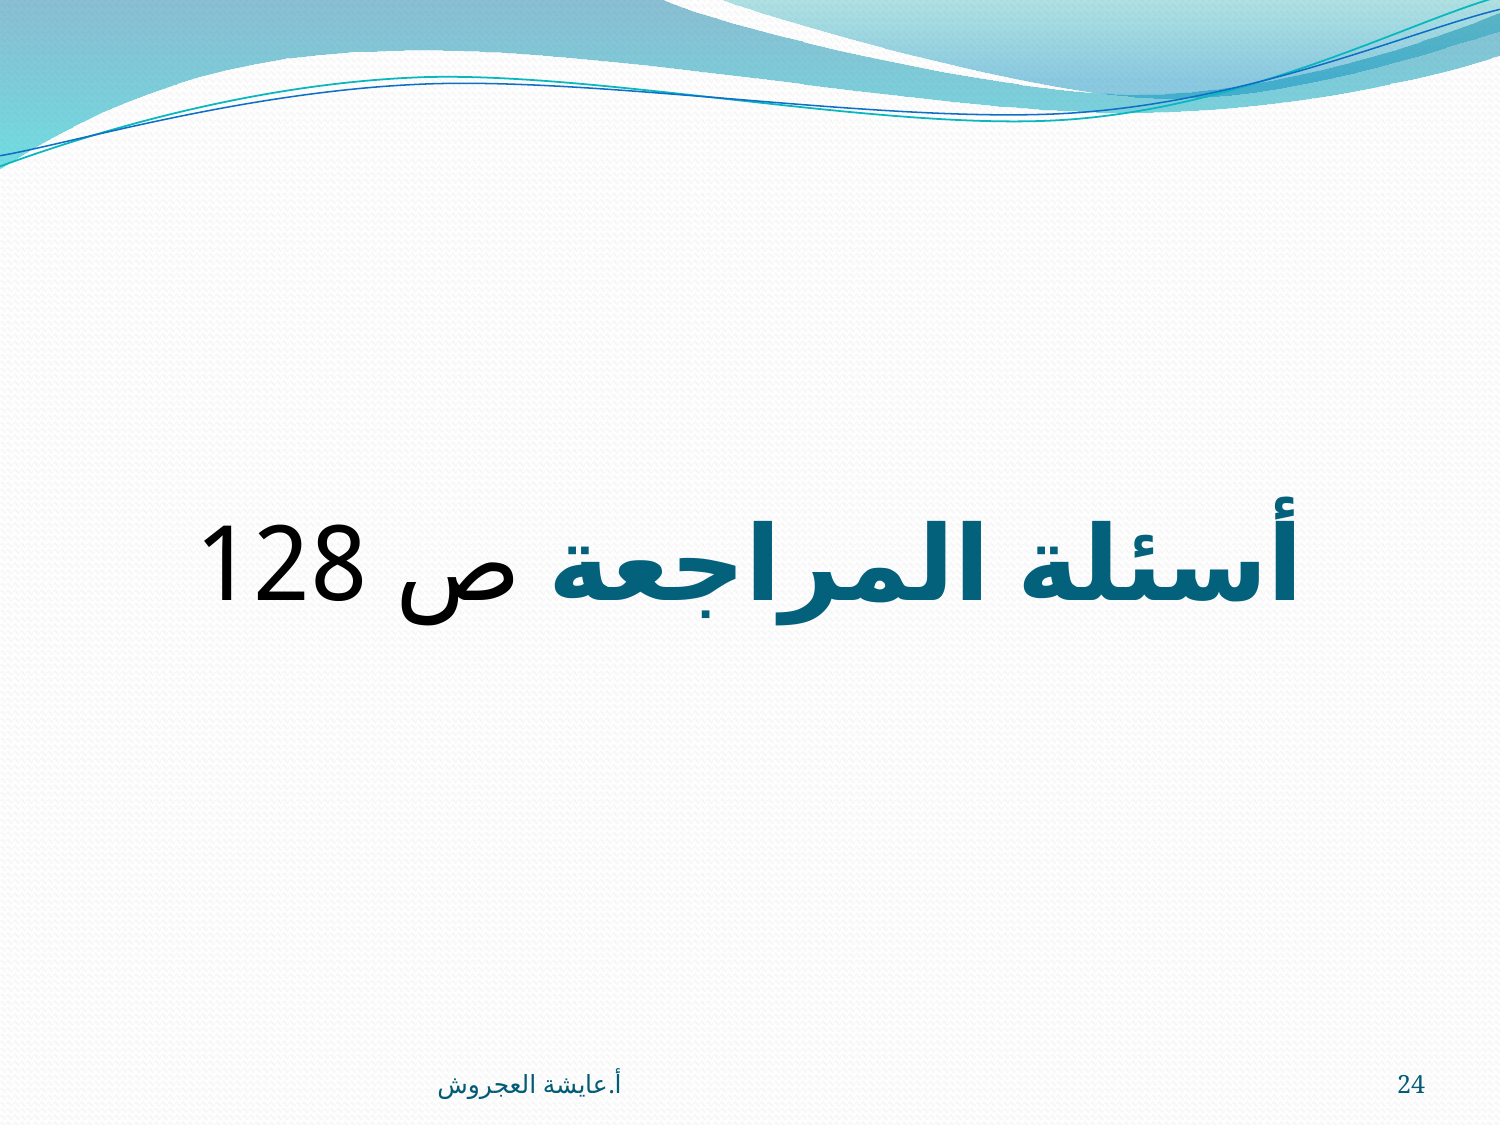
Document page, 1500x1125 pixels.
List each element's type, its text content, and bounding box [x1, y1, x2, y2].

slide_number 24 [1299, 1042, 1425, 1103]
title أسئلة المراجعة ص 128 [75, 434, 1425, 622]
footer أ.عايشة العجروش [437, 1042, 988, 1103]
